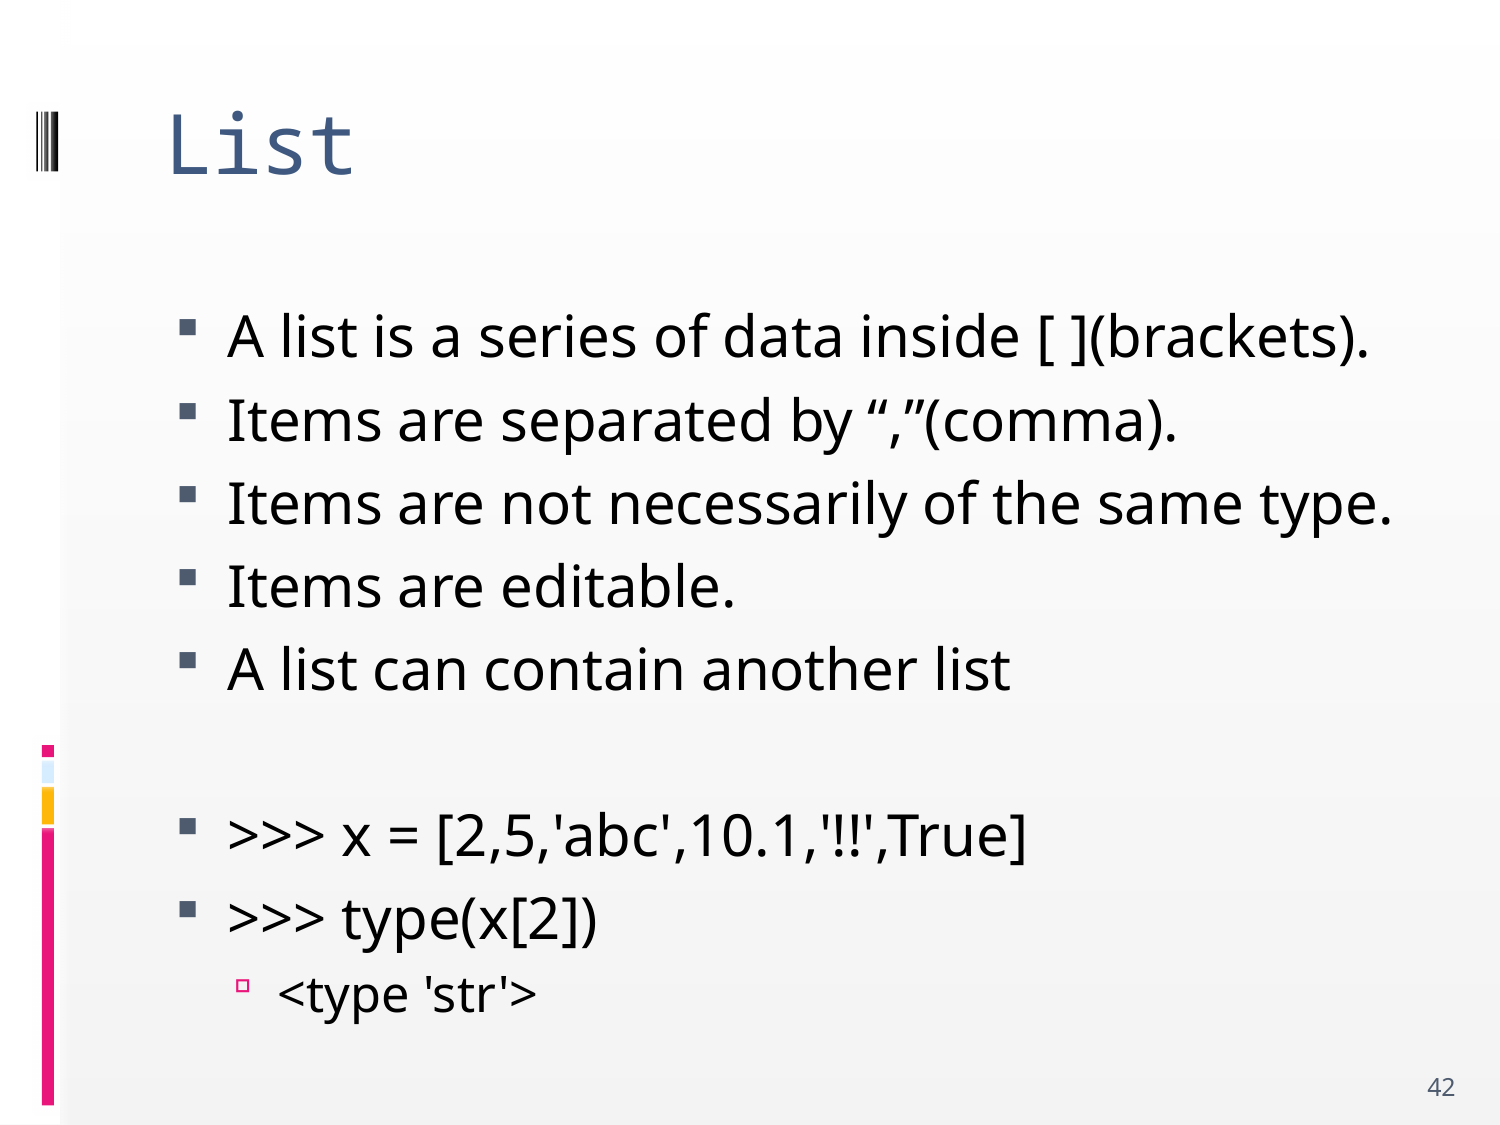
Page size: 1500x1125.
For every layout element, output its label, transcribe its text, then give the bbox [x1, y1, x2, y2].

slide_number 42 [1412, 1052, 1488, 1113]
title List [150, 83, 1425, 234]
list A list is a series of data inside [ ](brackets). Items are separated by “,”(comma). Items are not necessarily of the same type. Items are editable. A list can contain another list >>> x = [2,5,'abc',10.1,'!!',True] >>> type(x[2]) <type 'str'> [150, 292, 1425, 1043]
